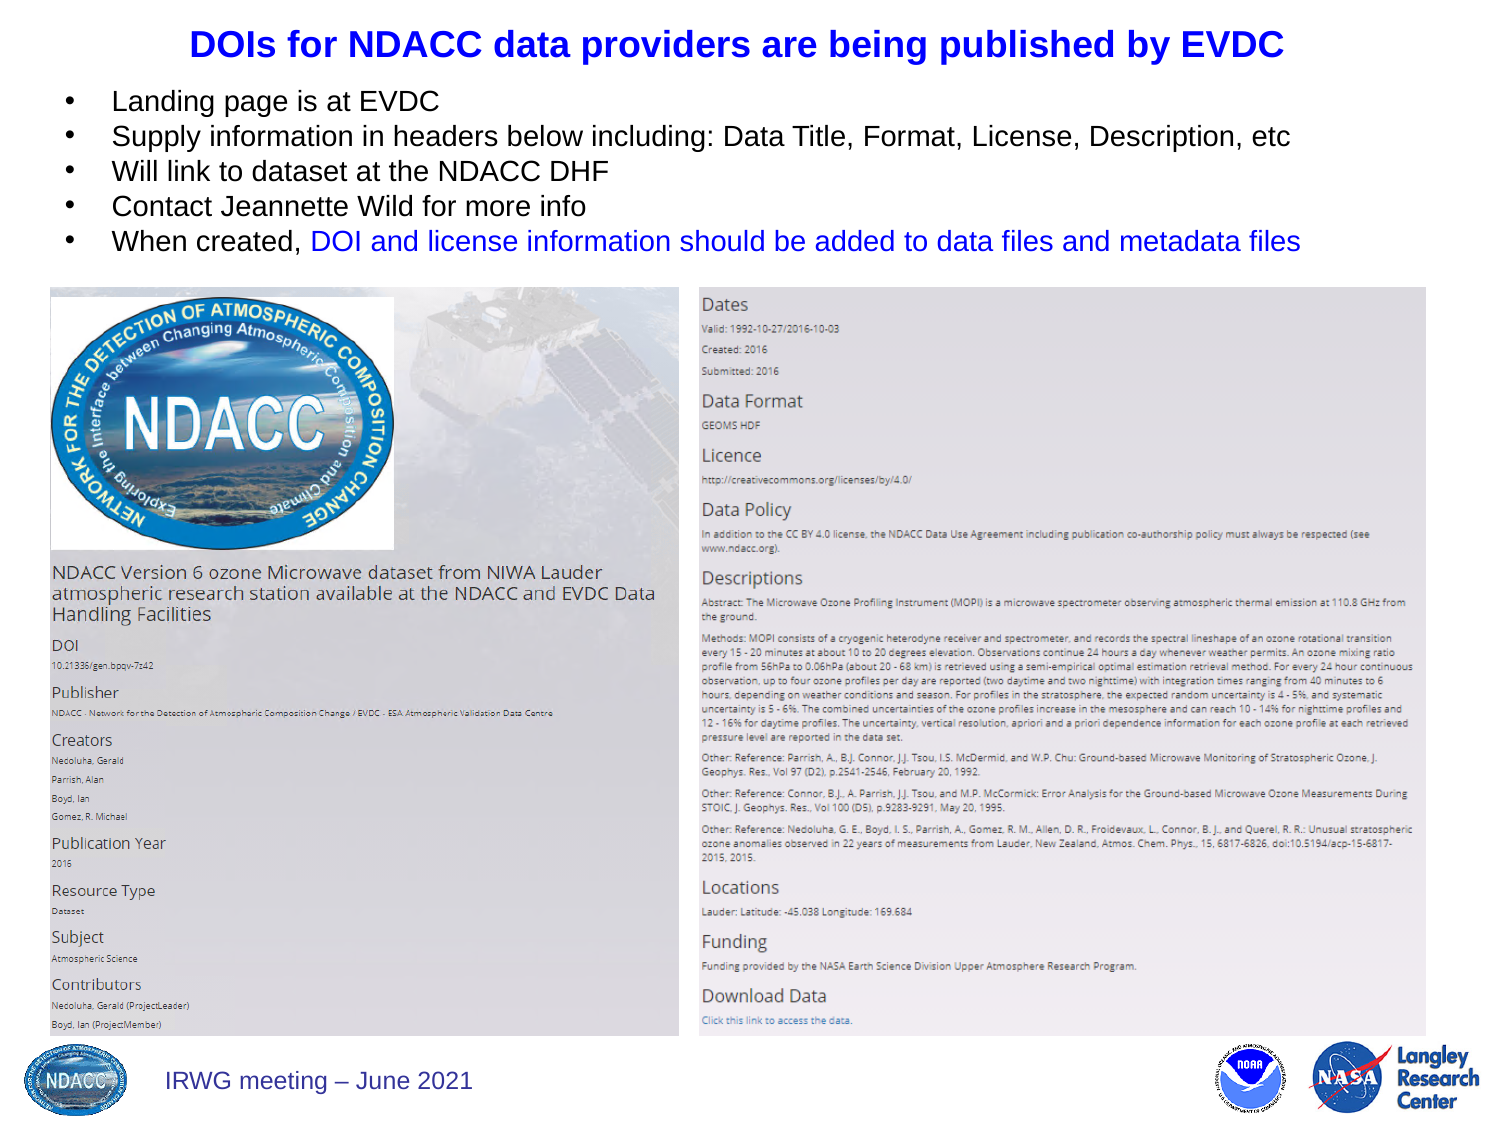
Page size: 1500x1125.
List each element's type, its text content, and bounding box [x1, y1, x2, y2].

picture [49, 287, 679, 1037]
text_box DOIs for NDACC data providers are being published by EVDC [50, 12, 1425, 73]
picture [699, 287, 1426, 1037]
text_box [24, 1041, 1482, 1116]
text_box Landing page is at EVDC Supply information in headers below including: Data Title, Format, License, Description, etc Will link to dataset at the NDACC DHF Contact Jeannette Wild for more info When created, DOI and license information should be added to data files and metadata files [50, 74, 1425, 300]
